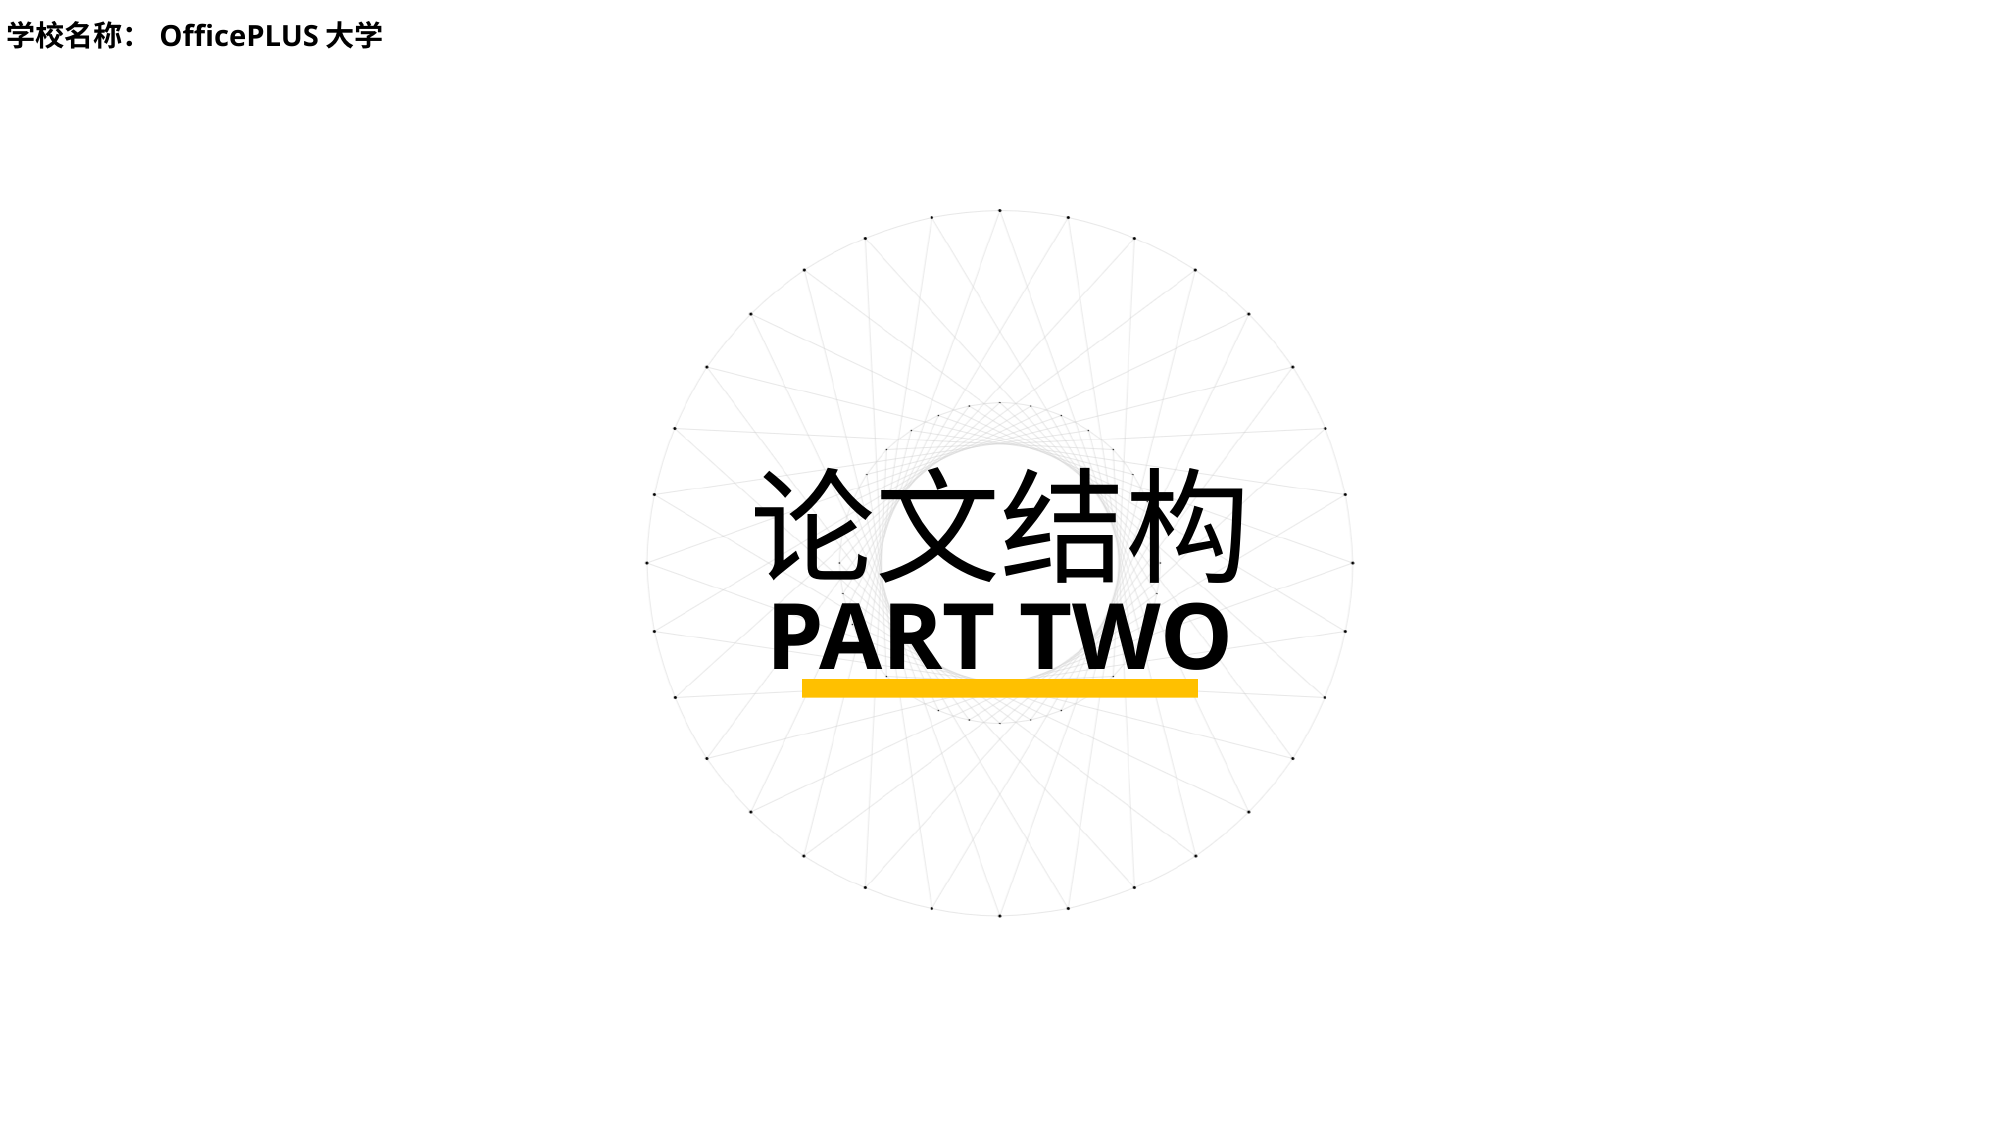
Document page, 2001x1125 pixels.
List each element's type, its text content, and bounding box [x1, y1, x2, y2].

picture [676, 193, 1335, 396]
text_box 论文结构 [645, 396, 1355, 607]
picture [636, 445, 1375, 932]
text_box 学校名称：OfficePLUS大学 [0, 9, 400, 60]
text_box PART TWO [704, 607, 1296, 696]
text_box [801, 678, 1199, 699]
